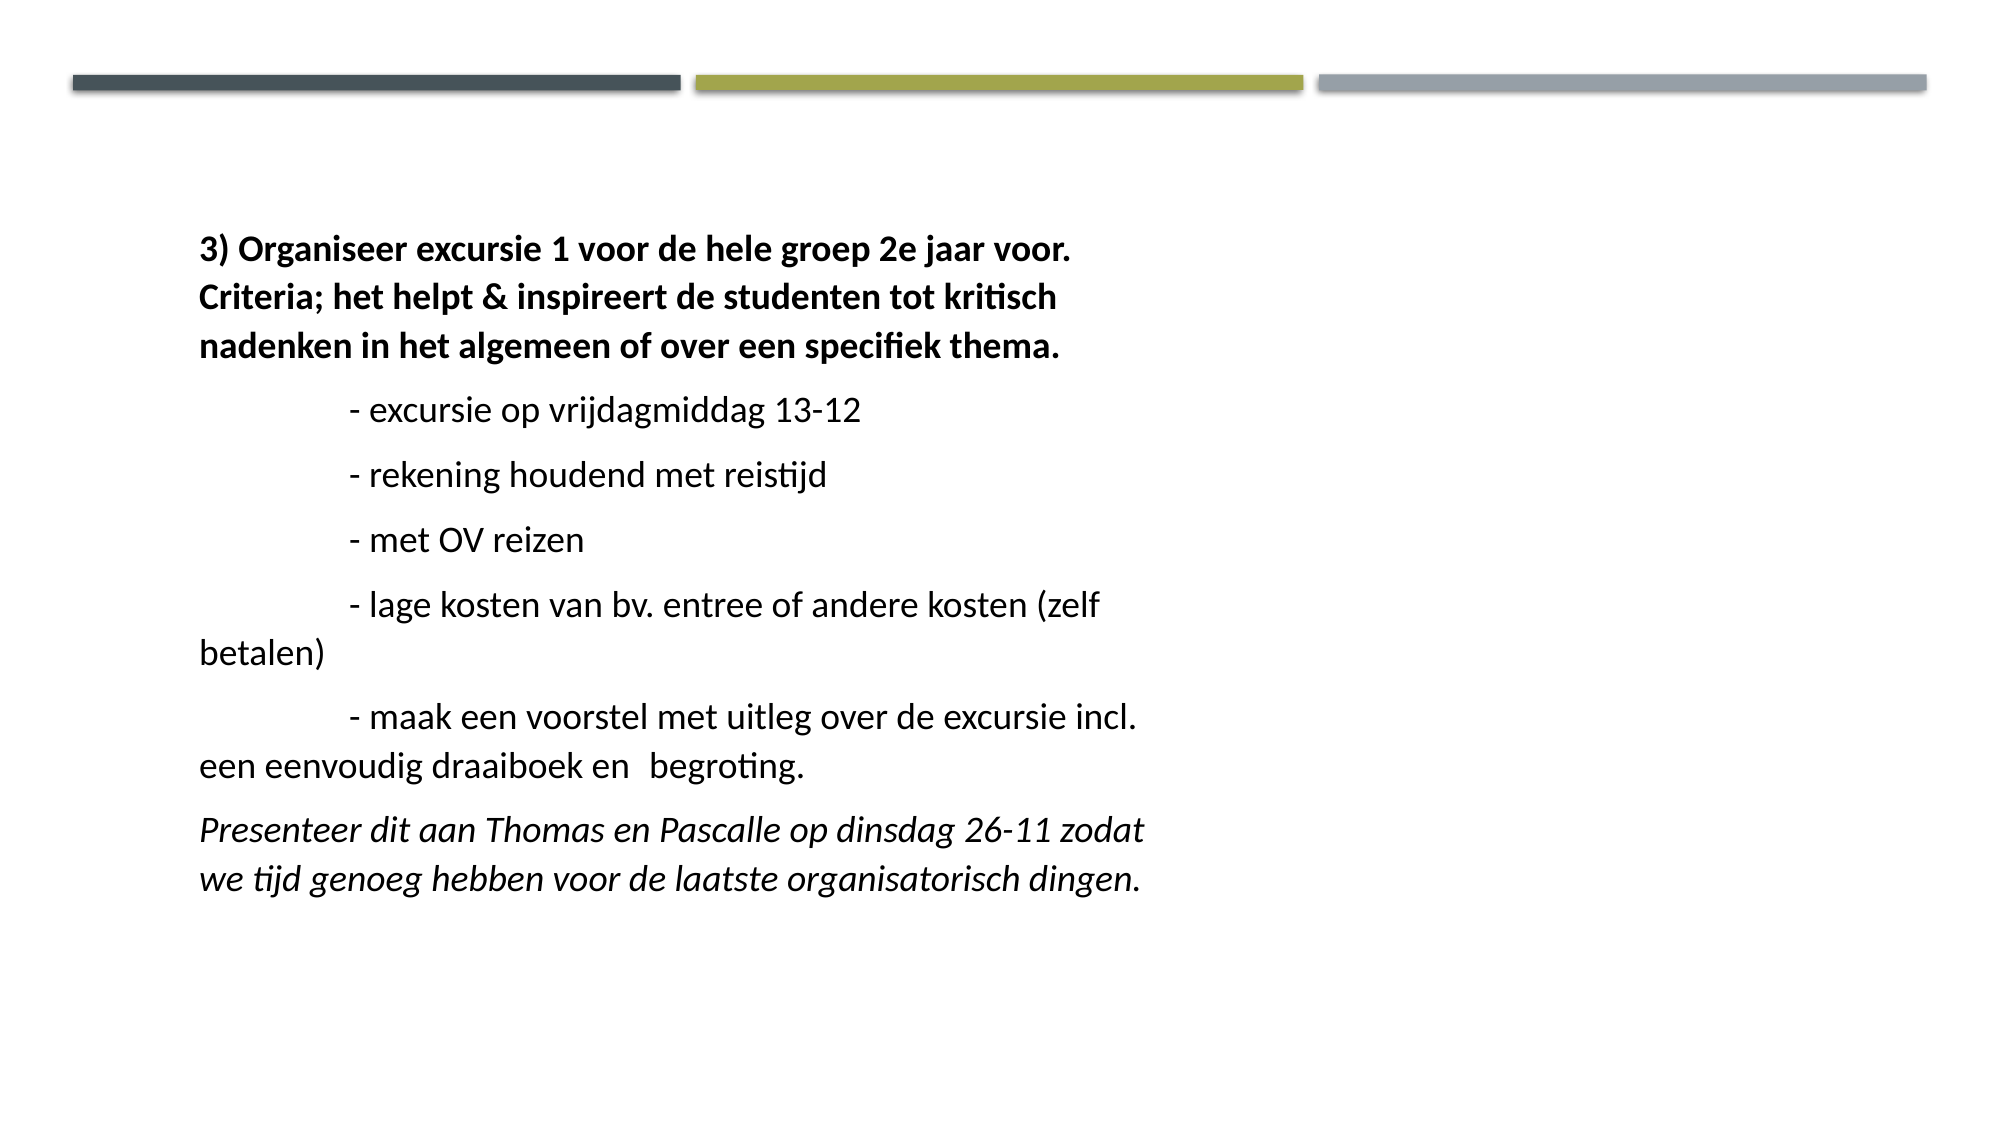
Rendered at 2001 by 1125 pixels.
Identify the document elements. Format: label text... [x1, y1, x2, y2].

text_box 3) Organiseer excursie 1 voor de hele groep 2e jaar voor. Criteria; het helpt & inspireert de studenten tot kritisch nadenken in het algemeen of over een specifiek thema. - excursie op vrijdagmiddag 13-12 - rekening houdend met reistijd - met OV reizen - lage kosten van bv. entree of andere kosten (zelf betalen) - maak een voorstel met uitleg over de excursie incl. een eenvoudig draaiboek en begroting. Presenteer dit aan Thomas en Pascalle op dinsdag 26-11 zodat we tijd genoeg hebben voor de laatste organisatorisch dingen. [184, 213, 1185, 906]
